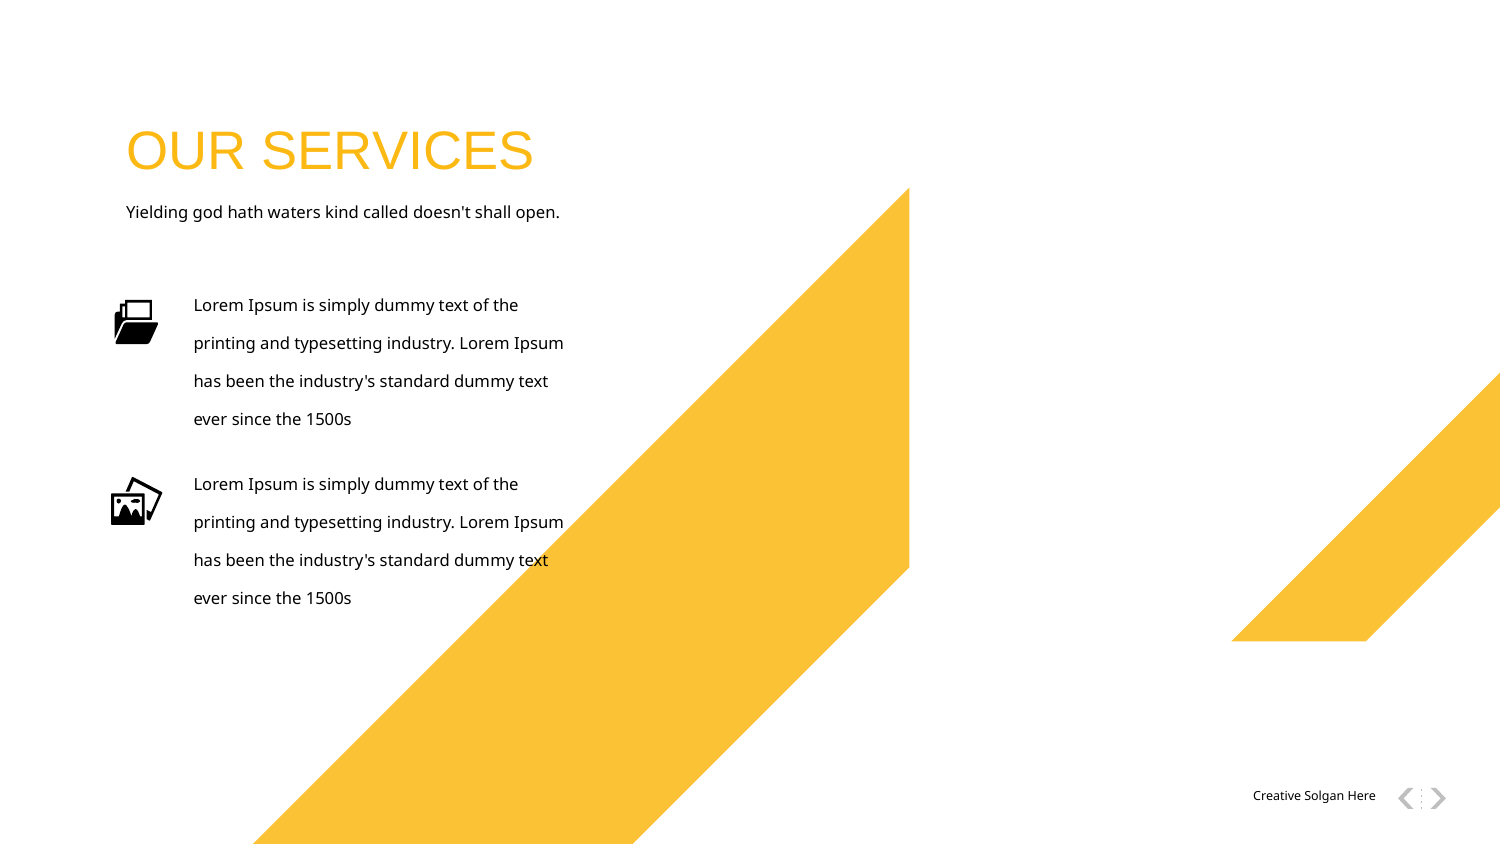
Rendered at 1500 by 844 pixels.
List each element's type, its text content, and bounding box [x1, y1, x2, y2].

picture [149, 0, 1500, 844]
text_box [111, 493, 144, 525]
text_box [114, 299, 144, 345]
text_box Yielding god hath waters kind called doesn't shall open. [114, 186, 144, 227]
text_box OUR SERVICES [114, 109, 144, 186]
text_box [125, 476, 144, 492]
